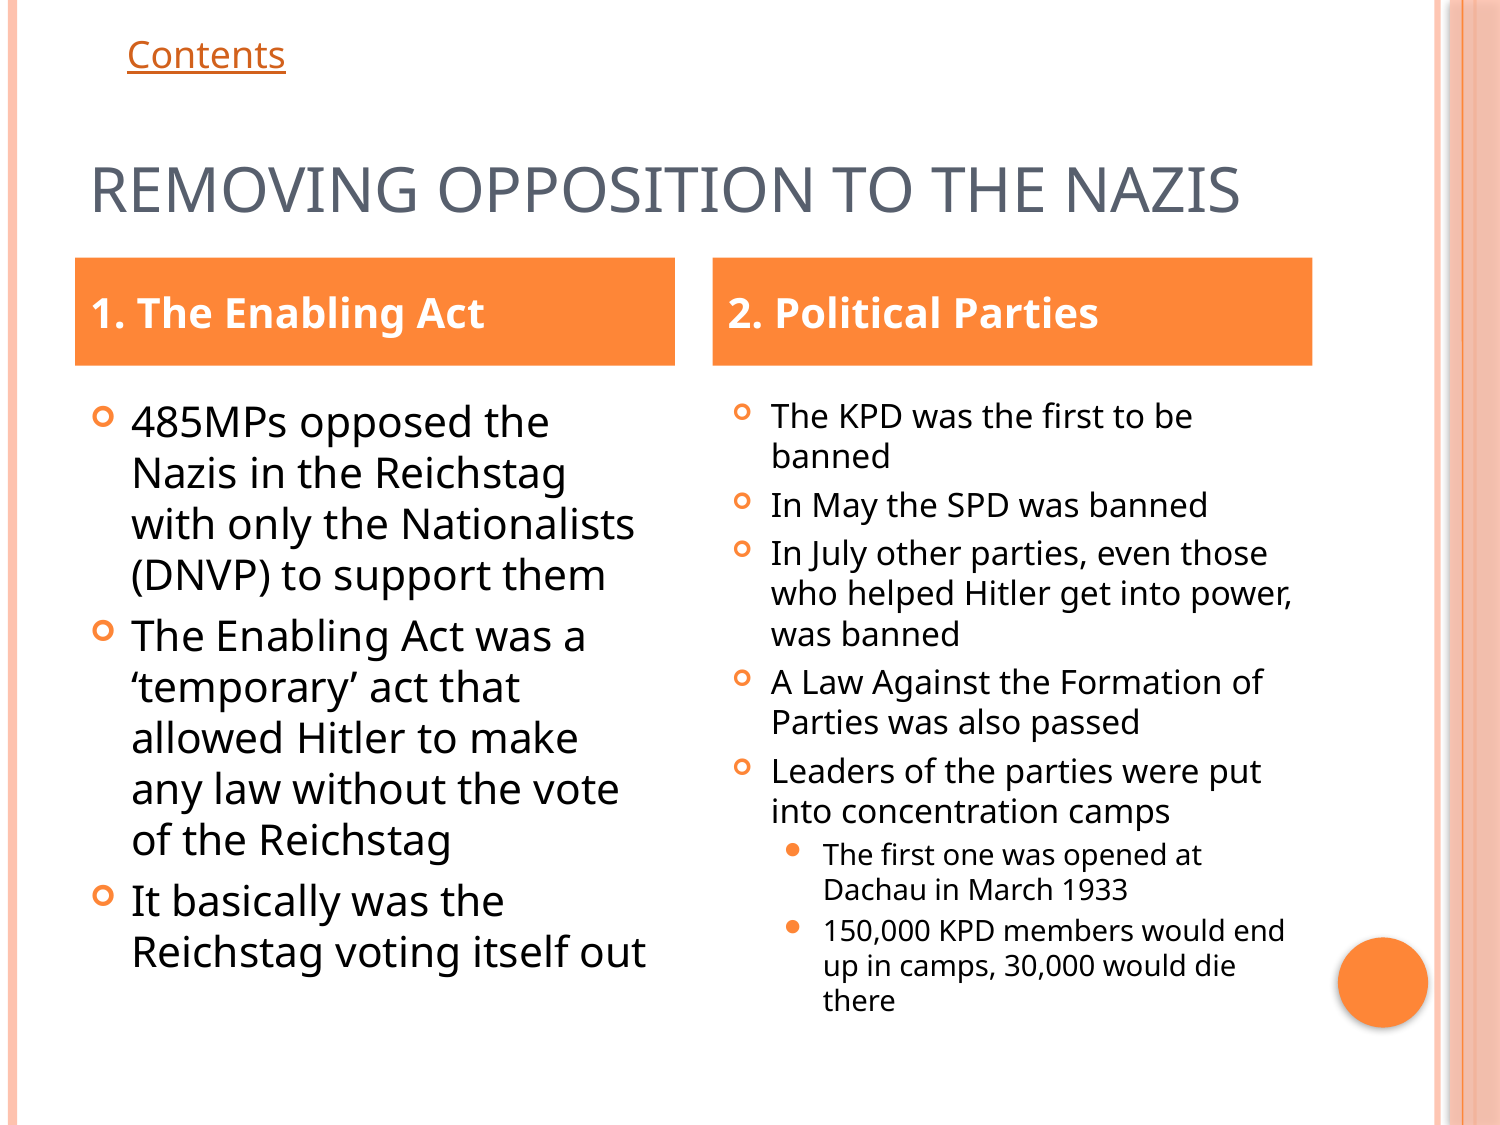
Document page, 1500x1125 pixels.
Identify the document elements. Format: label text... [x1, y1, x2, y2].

list The KPD was the first to be banned In May the SPD was banned In July other parties, even those who helped Hitler get into power, was banned A Law Against the Formation of Parties was also passed Leaders of the parties were put into concentration camps The first one was opened at Dachau in March 1933 150,000 KPD members would end up in camps, 30,000 would die there [716, 387, 1318, 1026]
list 1. The Enabling Act [74, 257, 676, 366]
title Removing Opposition to the Nazis [75, 44, 1313, 233]
list 485MPs opposed the Nazis in the Reichstag with only the Nationalists (DNVP) to support them The Enabling Act was a ‘temporary’ act that allowed Hitler to make any law without the vote of the Reichstag It basically was the Reichstag voting itself out [74, 387, 676, 1026]
list 2. Political Parties [712, 257, 1313, 366]
